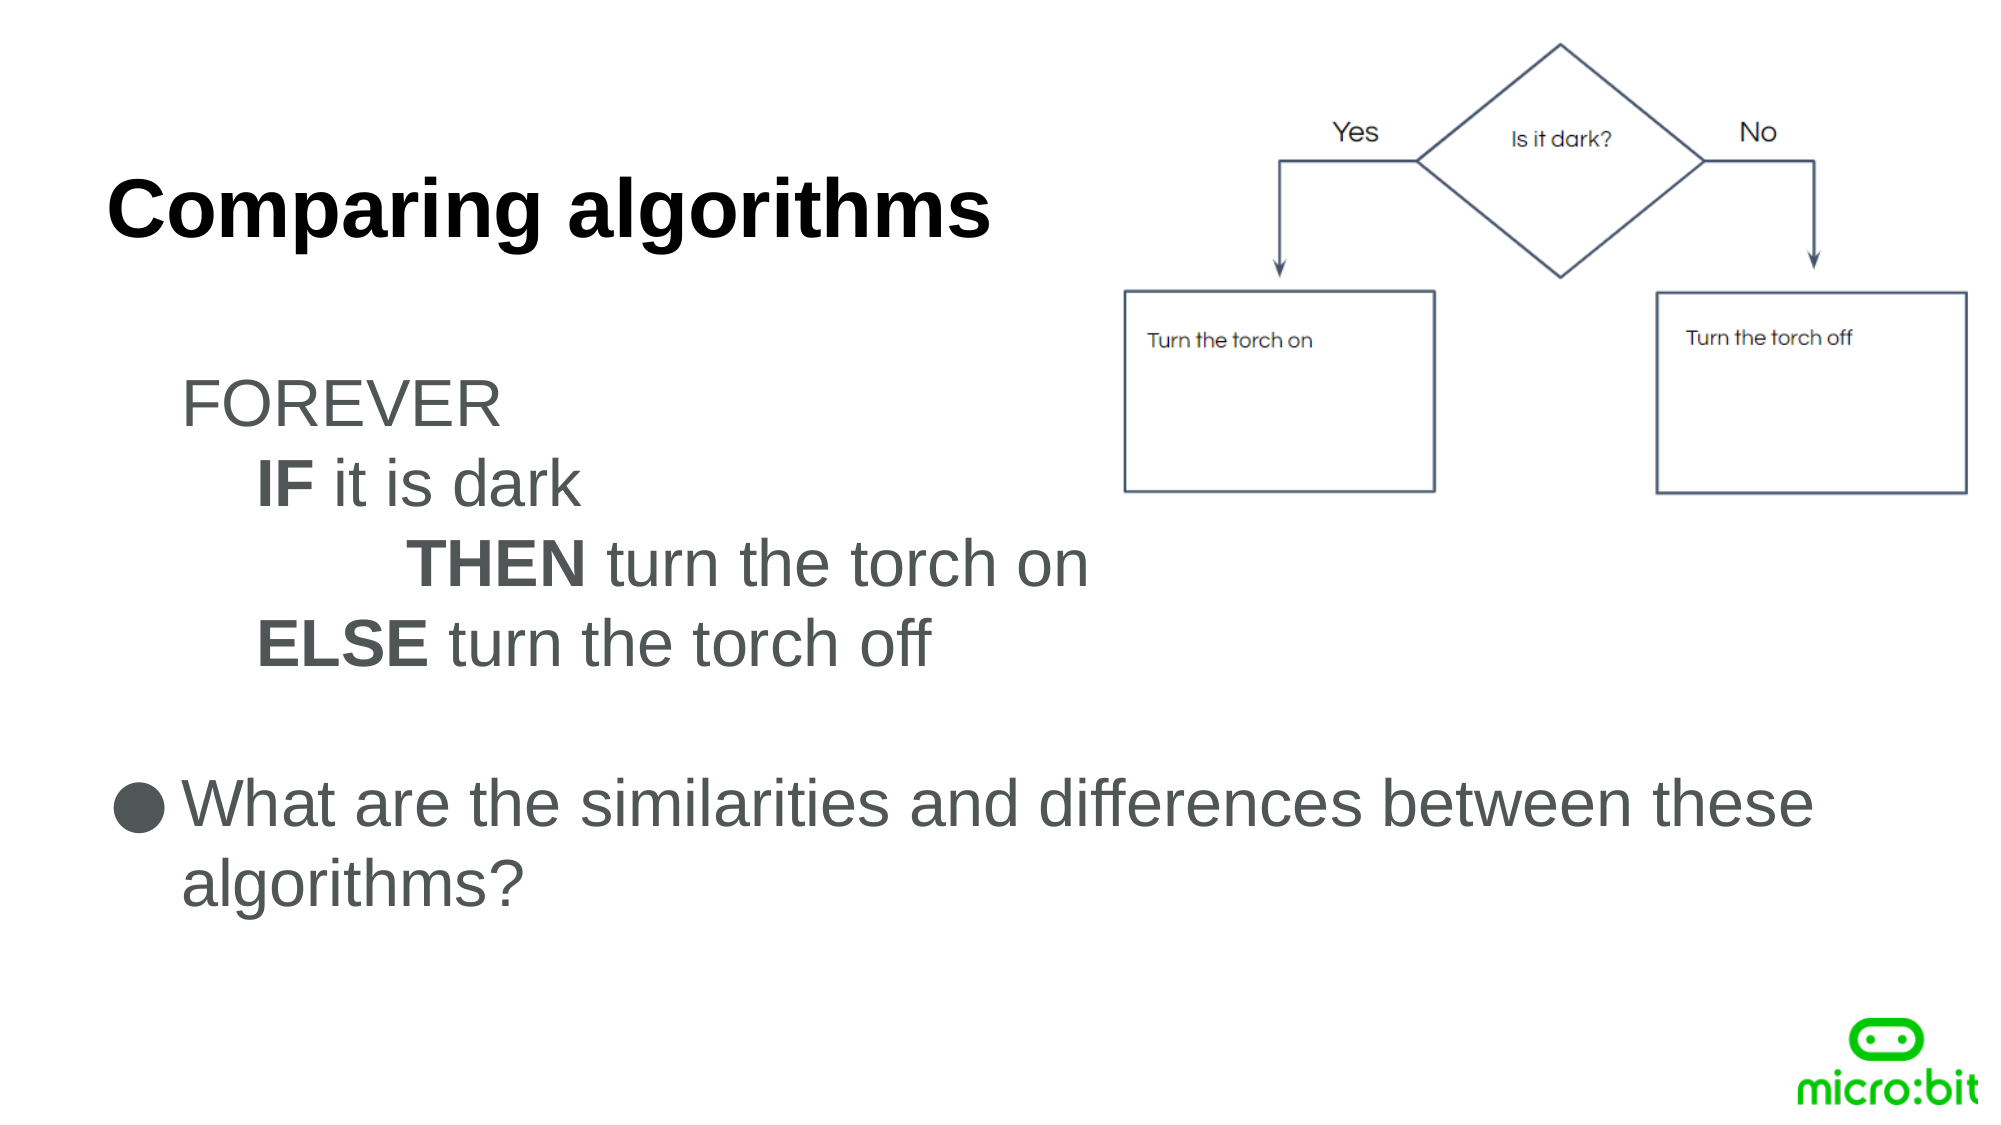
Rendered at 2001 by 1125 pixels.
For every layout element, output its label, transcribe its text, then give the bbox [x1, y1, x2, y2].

picture [1106, 33, 1981, 508]
picture [1797, 1017, 1978, 1106]
text_box Comparing algorithms FOREVER IF it is dark THEN turn the torch on ELSE turn the torch off What are the similarities and differences between these algorithms? [91, 60, 1918, 884]
